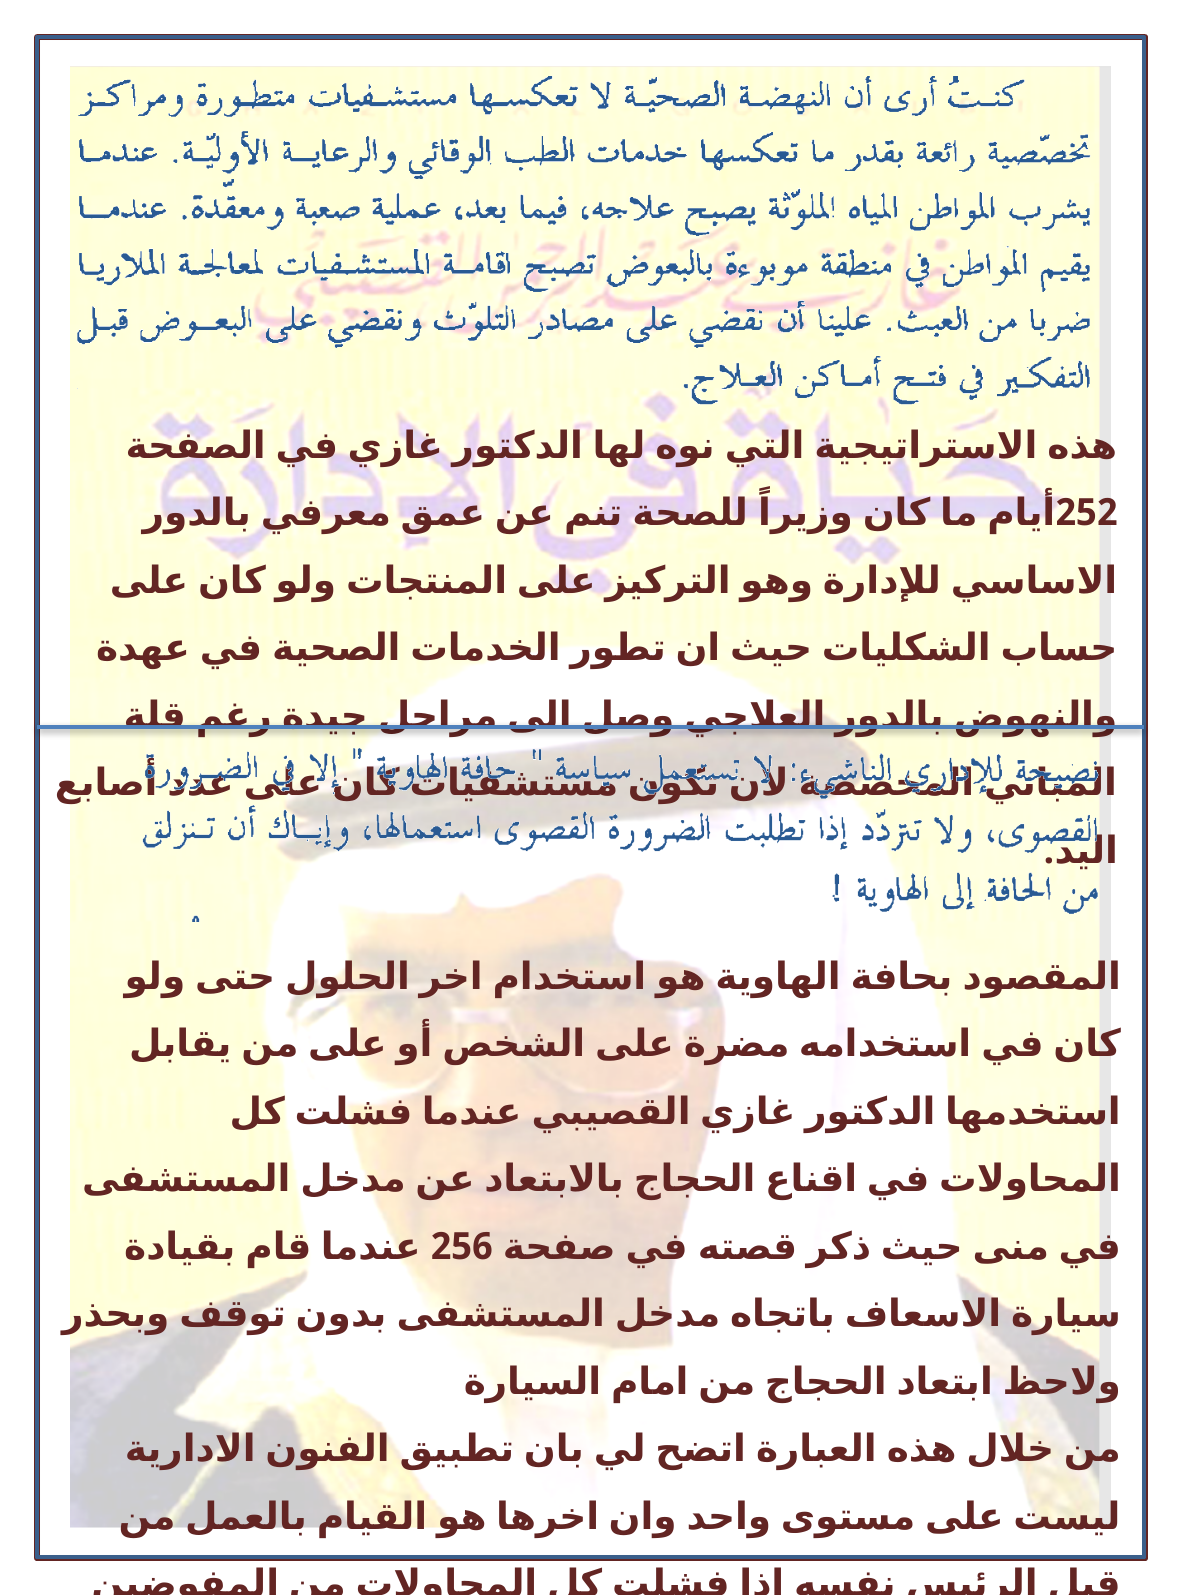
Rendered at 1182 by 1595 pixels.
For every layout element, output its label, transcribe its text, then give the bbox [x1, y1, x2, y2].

picture [33, 34, 1148, 1561]
text_box المقصود بحافة الهاوية هو استخدام اخر الحلول حتى ولو كان في استخدامه مضرة على الشخص أو على من يقابل استخدمها الدكتور غازي القصيبي عندما فشلت كل المحاولات في اقناع الحجاج بالابتعاد عن مدخل المستشفى في منى حيث ذكر قصته في صفحة 256 عندما قام بقيادة سيارة الاسعاف باتجاه مدخل المستشفى بدون توقف وبحذر ولاحظ ابتعاد الحجاج من امام السيارة من خلال هذه العبارة اتضح لي بان تطبيق الفنون الادارية ليست على مستوى واحد وان اخرها هو القيام بالعمل من قبل الرئيس نفسه اذا فشلت كل المحاولات من المفوضين من قباله مع مراعاة الظروف ونسبة الخسائر فعلا عبارة اعجبتني كثيراً [36, 1569, 1137, 1595]
